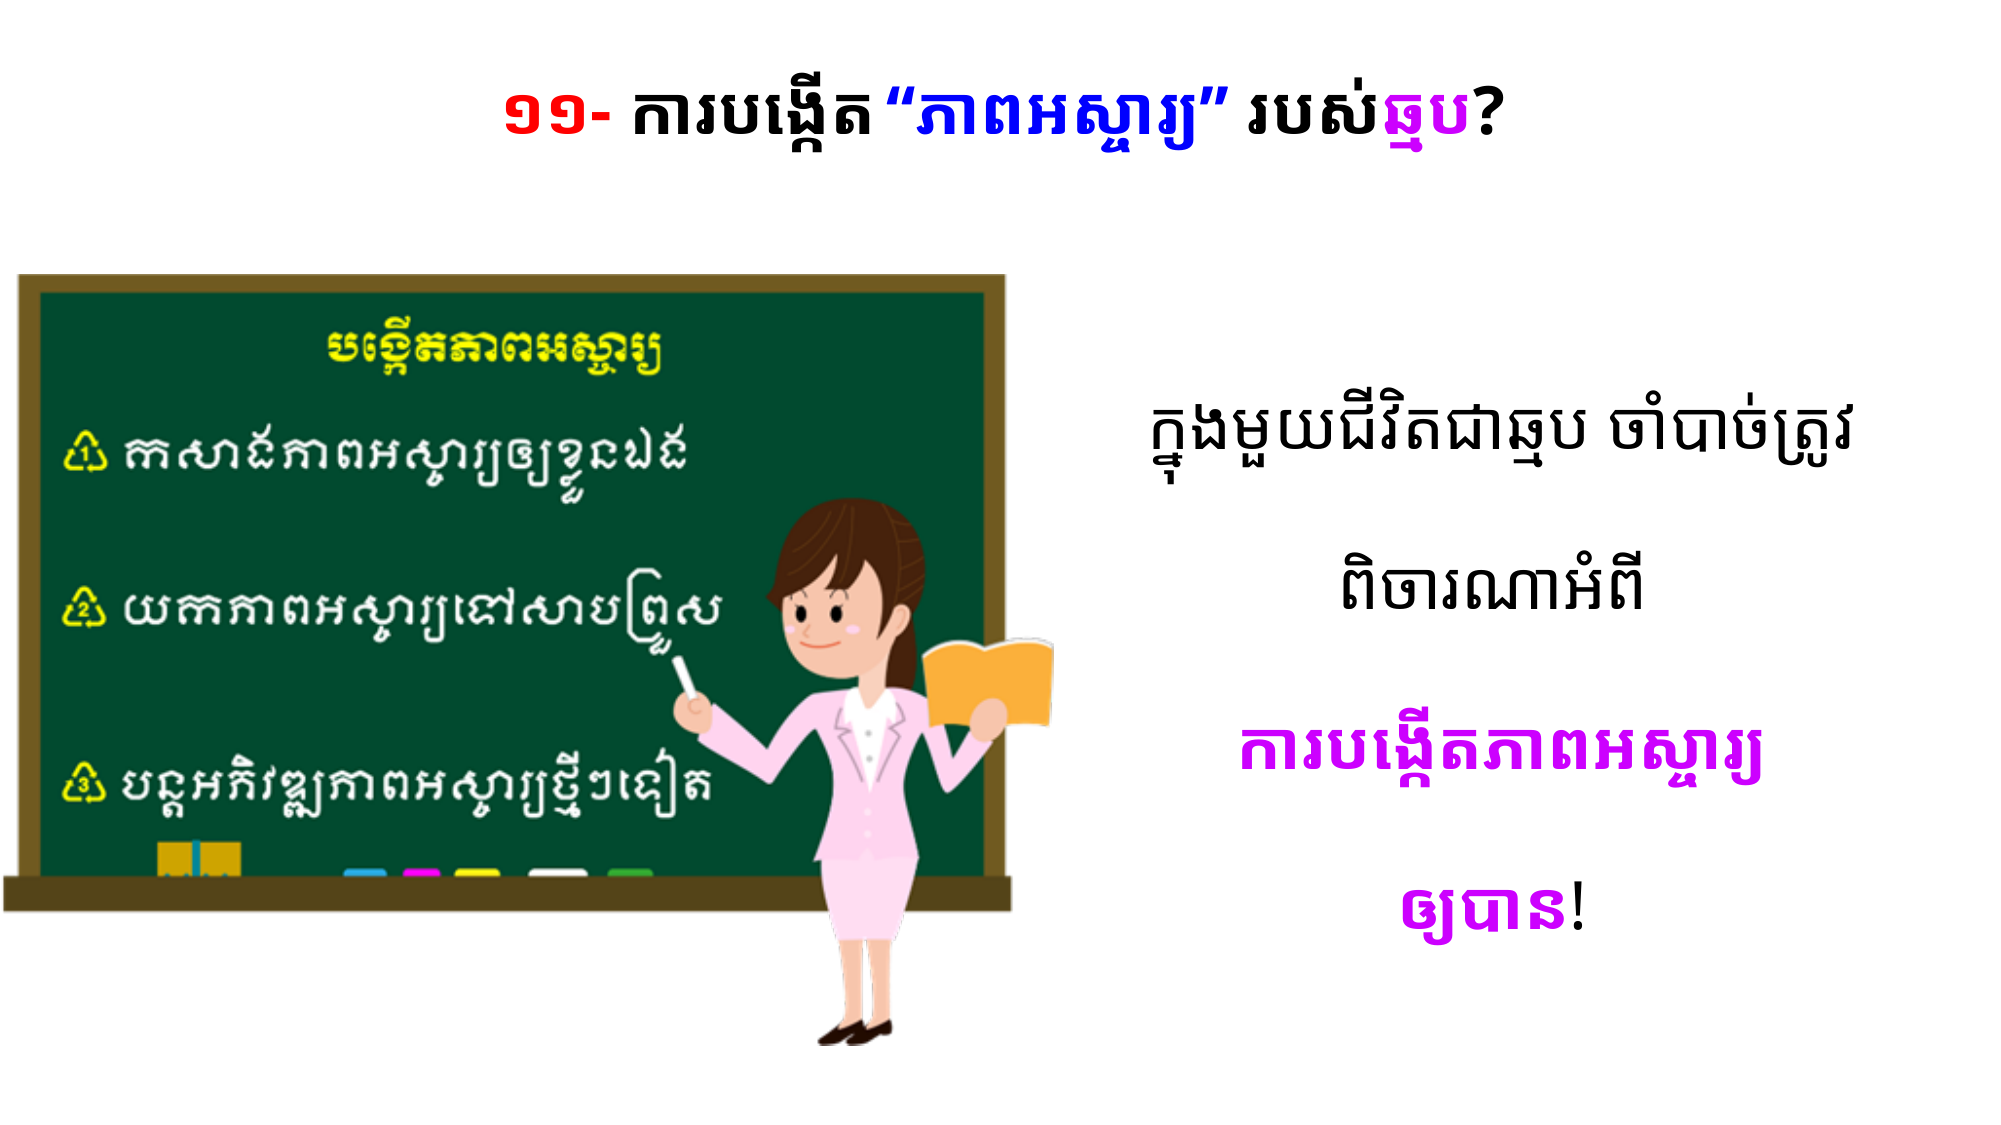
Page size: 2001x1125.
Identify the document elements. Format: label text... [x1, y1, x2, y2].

picture [0, 274, 1054, 1046]
text_box ក្នុងមួយជីវិតជាឆ្មប ចាំបាច់ត្រូវពិចារណាអំពី ការបង្កើតភាពអស្ចារ្យ ឲ្យបាន! [1054, 295, 1964, 950]
text_box ១១-​ ការបង្កើត “ភាពអស្ចារ្យ” របស់ឆ្មប? [86, 20, 1914, 156]
